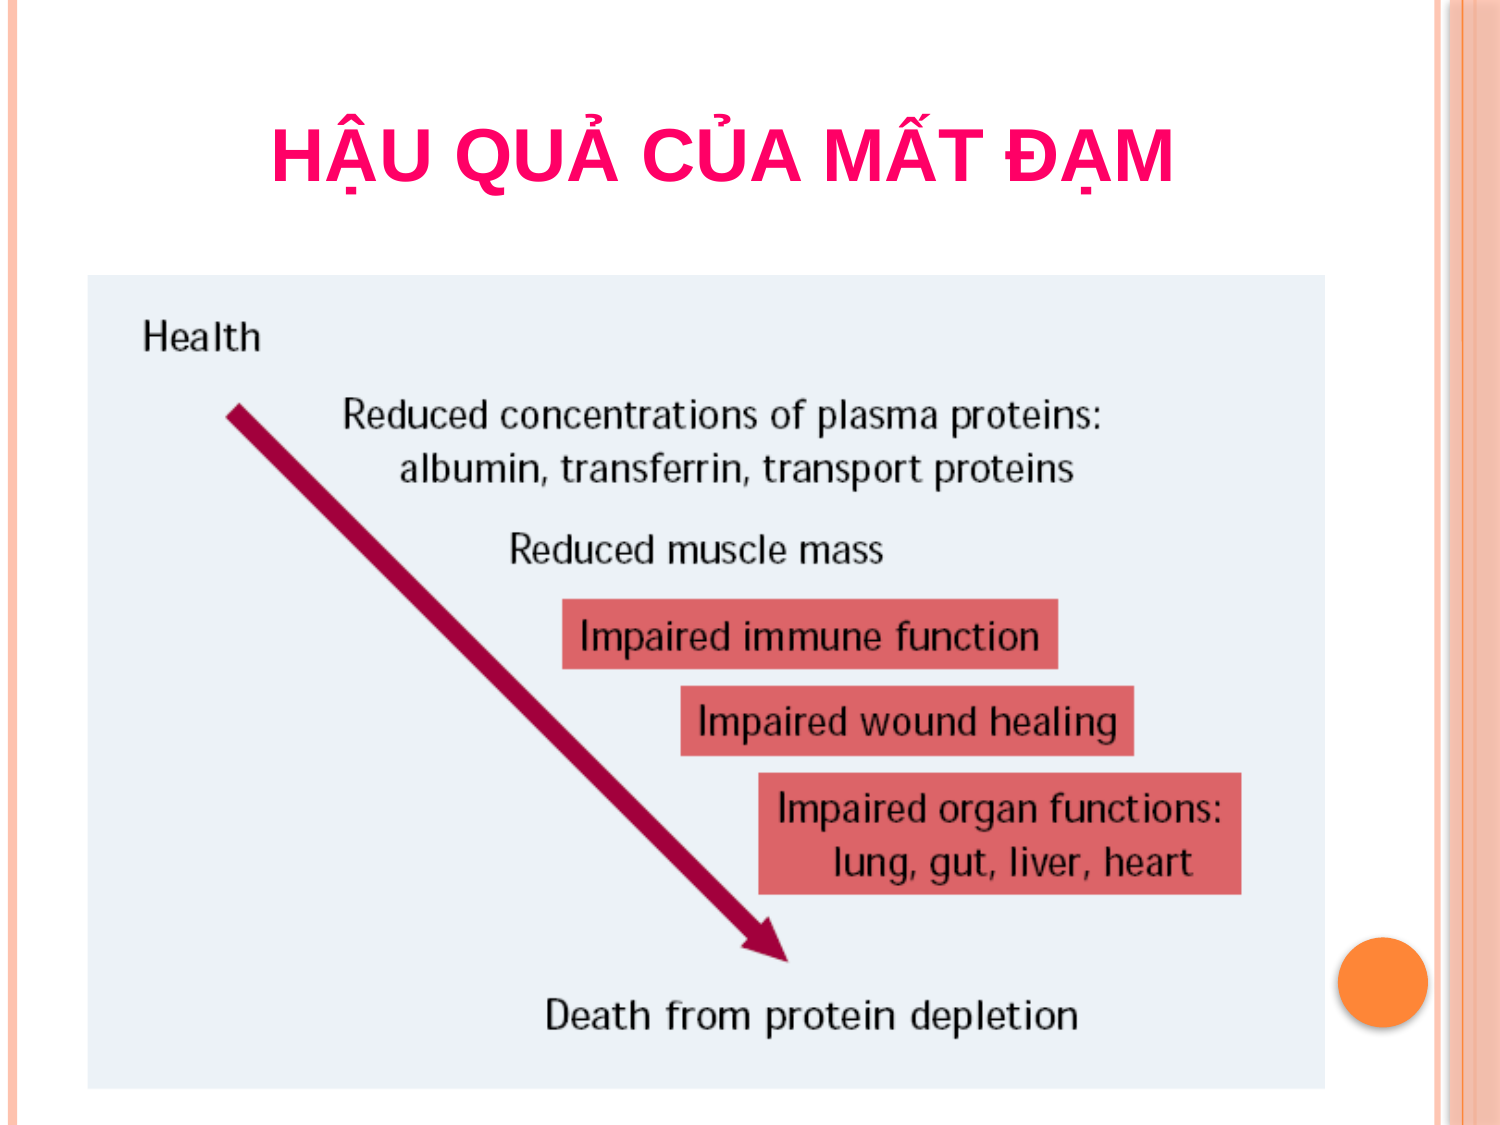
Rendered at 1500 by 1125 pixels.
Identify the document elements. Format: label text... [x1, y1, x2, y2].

picture [86, 274, 1326, 1102]
title Hậu quả của mất đạm [87, 62, 1361, 204]
